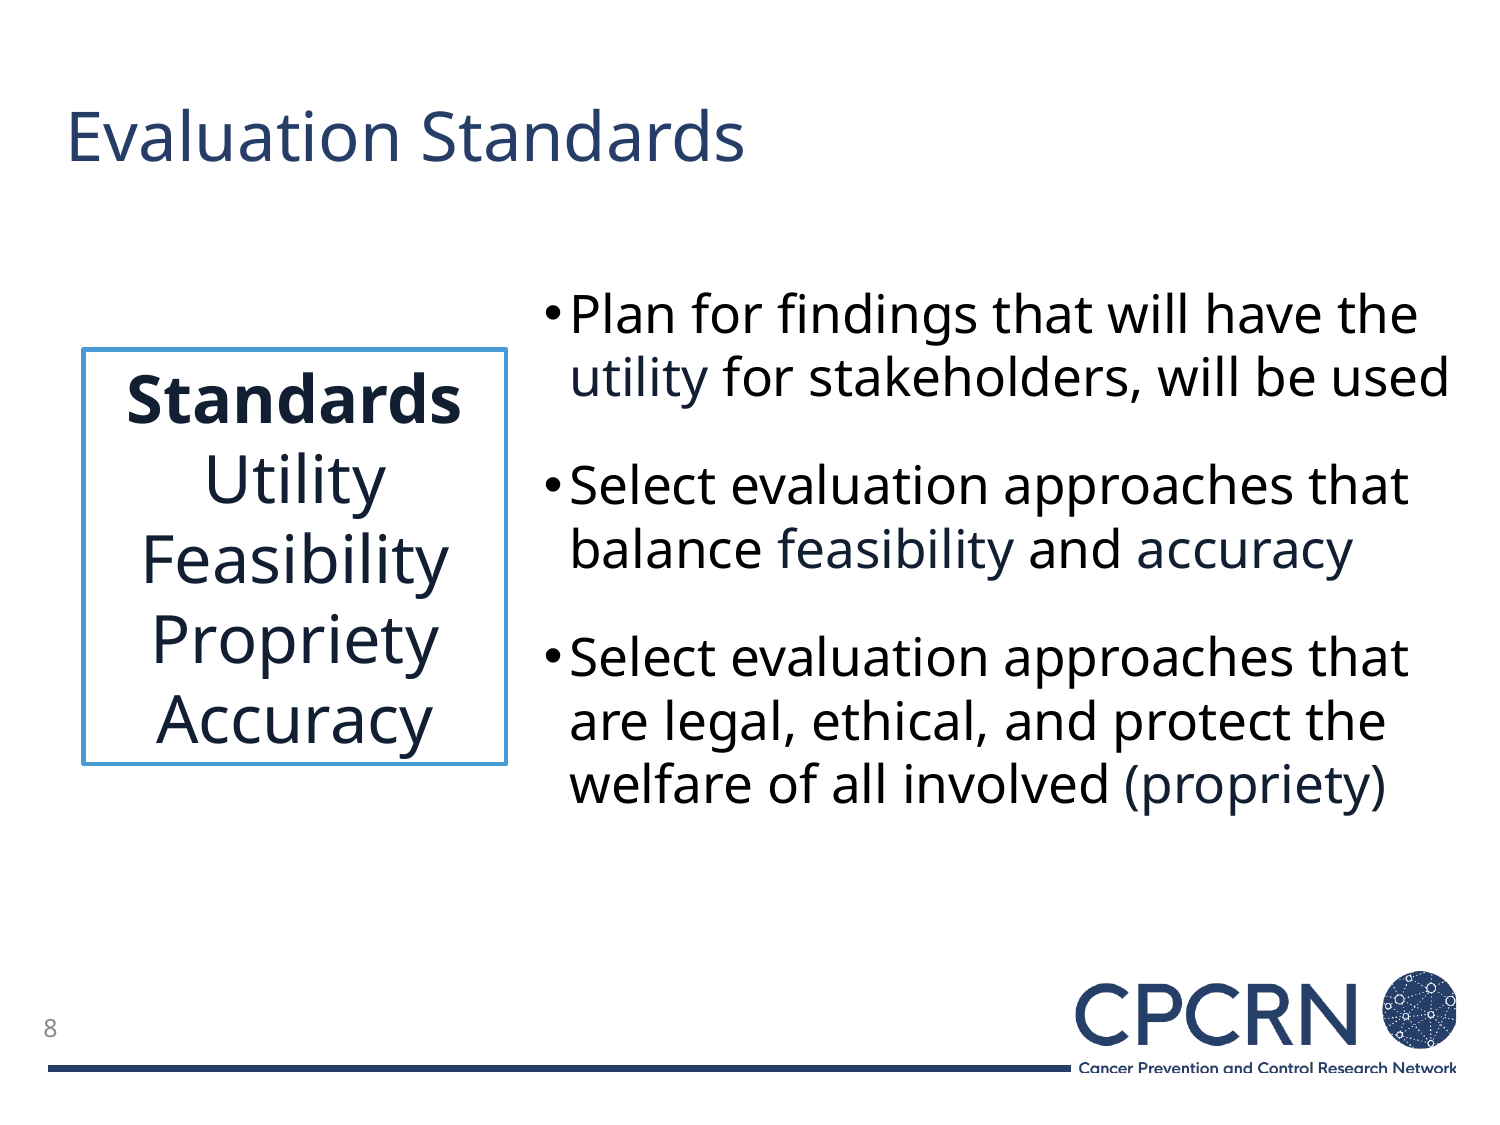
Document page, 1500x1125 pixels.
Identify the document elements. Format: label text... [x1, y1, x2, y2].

slide_number 8 [28, 999, 379, 1060]
title Evaluation Standards [50, 76, 1405, 203]
text_box [0, 999, 1206, 1125]
text_box Standards Utility Feasibility Propriety Accuracy [83, 349, 507, 764]
list Plan for findings that will have the utility for stakeholders, will be used Select evaluation approaches that balance feasibility and accuracy Select evaluation approaches that are legal, ethical, and protect the welfare of all involved (propriety) [528, 272, 1473, 957]
